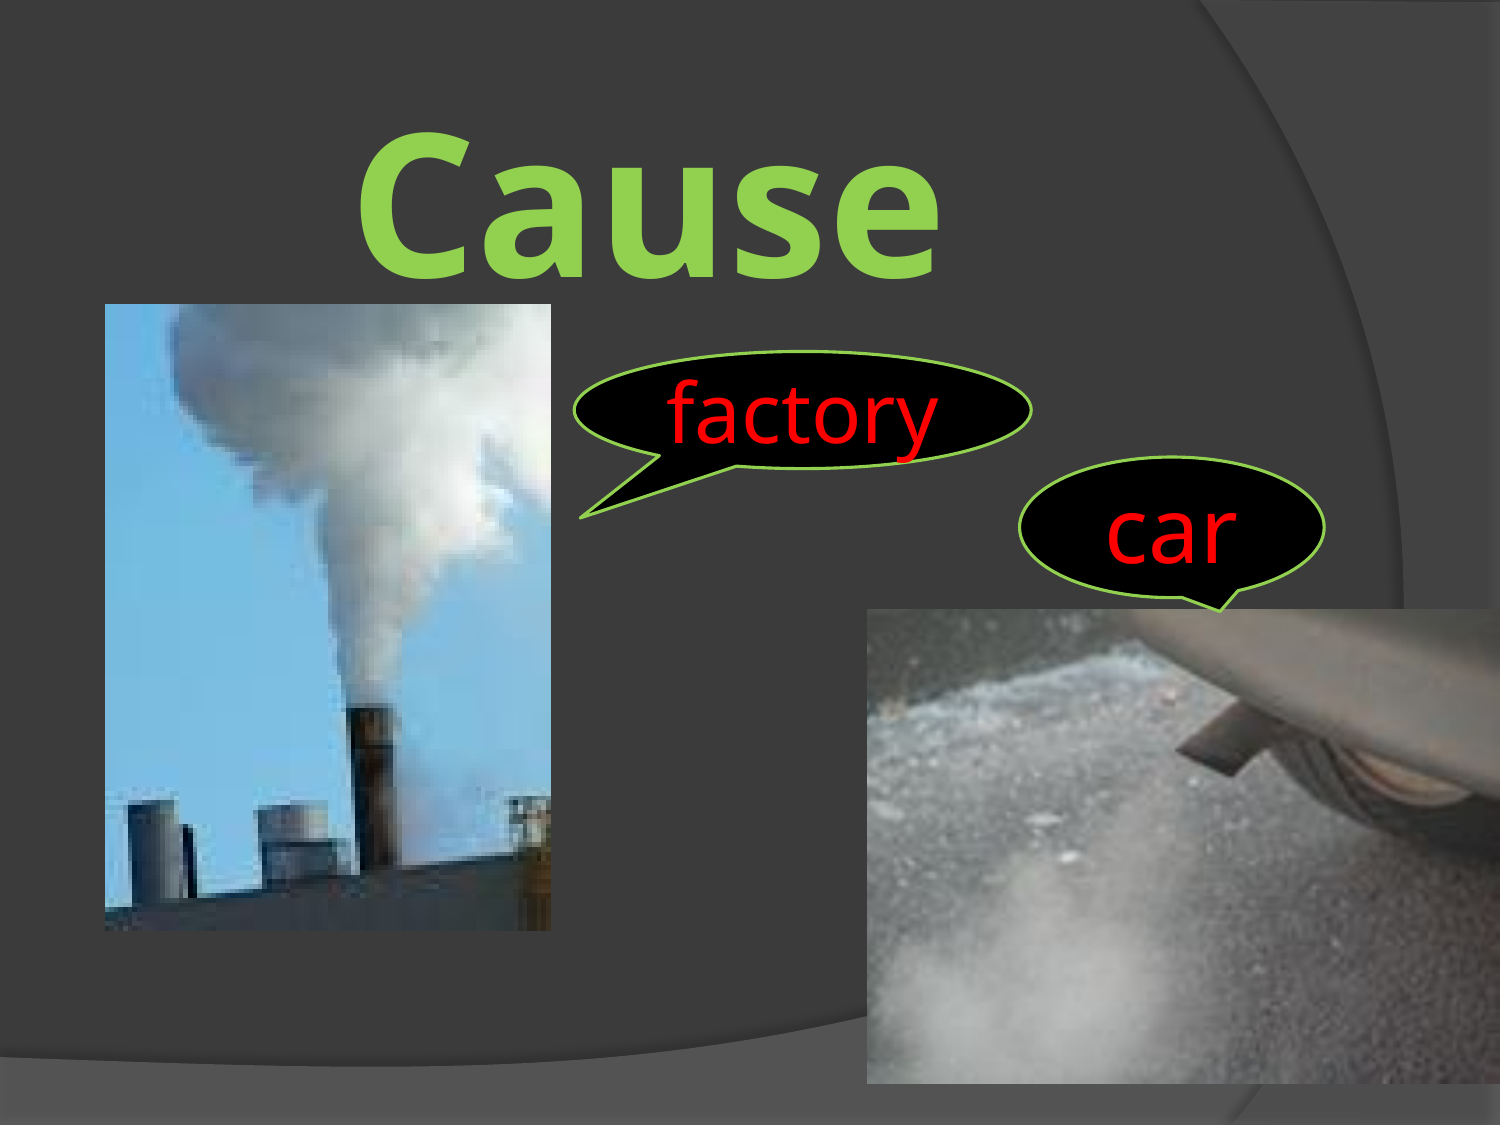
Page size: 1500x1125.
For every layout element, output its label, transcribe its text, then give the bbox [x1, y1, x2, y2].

picture [105, 304, 552, 932]
text_box car [1017, 455, 1326, 600]
text_box factory [572, 349, 1033, 520]
picture [866, 609, 1500, 1085]
text_box Cause [164, 70, 1196, 325]
